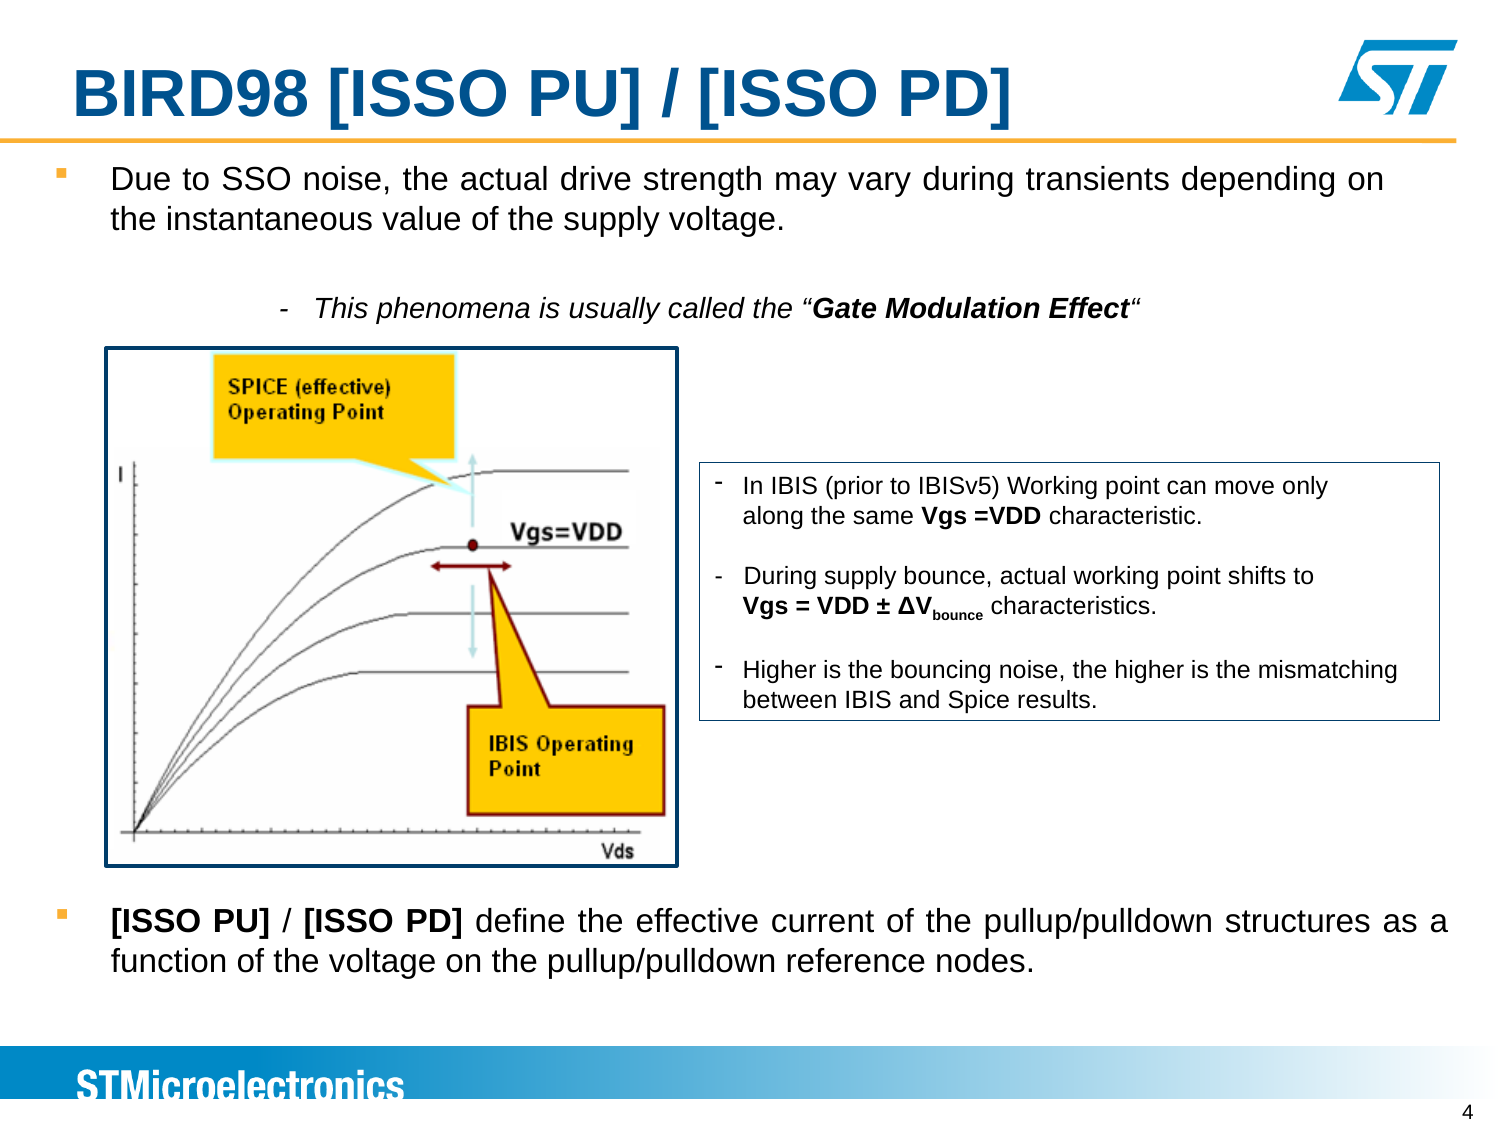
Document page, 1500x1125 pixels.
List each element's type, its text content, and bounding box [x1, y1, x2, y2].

text_box [ISSO PU] / [ISSO PD] define the effective current of the pullup/pulldown structures as a function of the voltage on the pullup/pulldown reference nodes. [39, 849, 1465, 987]
picture [1328, 37, 1462, 117]
picture [0, 1046, 1500, 1101]
slide_number 4 [1413, 1086, 1489, 1125]
picture [107, 349, 676, 865]
title BIRD98 [ISSO PU] / [ISSO PD] [57, 24, 1283, 138]
text_box In IBIS (prior to IBISv5) Working point can move only along the same Vgs =VDD characteristic. - During supply bounce, actual working point shifts to Vgs = VDD ± ΔVbounce characteristics. Higher is the bouncing noise, the higher is the mismatching between IBIS and Spice results. [699, 462, 1440, 721]
list Due to SSO noise, the actual drive strength may vary during transients depending on the instantaneous value of the supply voltage. - This phenomena is usually called the “Gate Modulation Effect“ [38, 149, 1402, 338]
